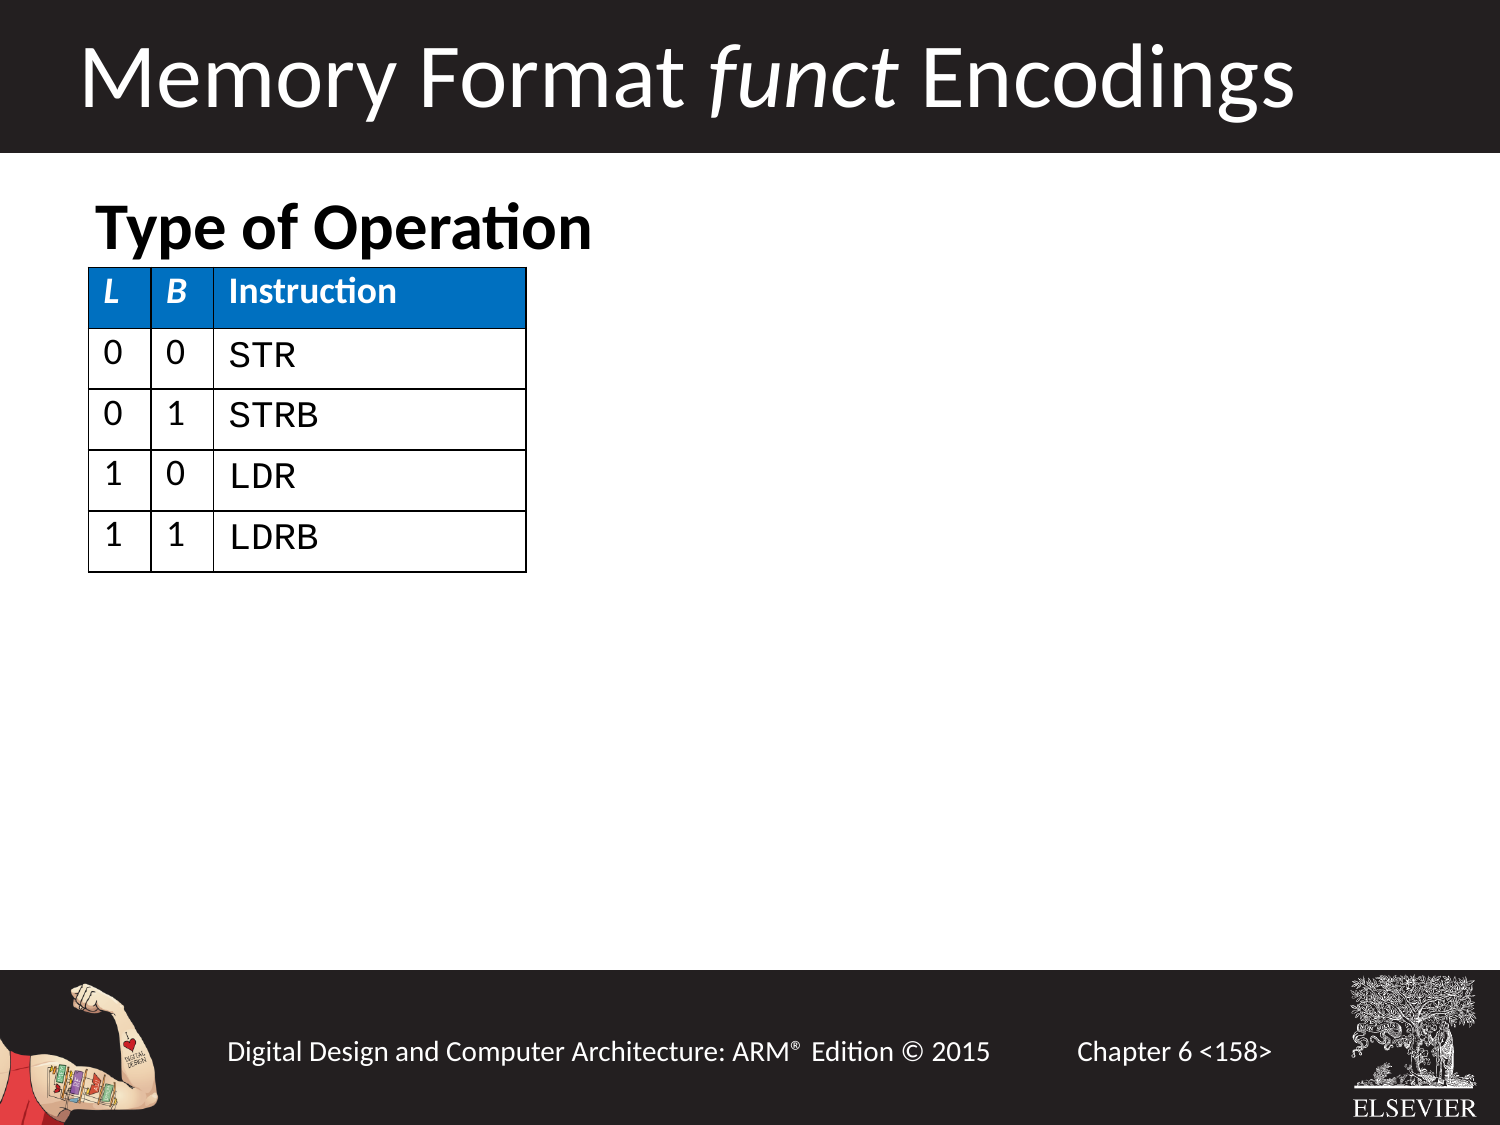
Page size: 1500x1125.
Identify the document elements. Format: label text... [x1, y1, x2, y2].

table_cell STR [214, 329, 525, 388]
text_box Type of Operation [80, 184, 609, 272]
text_box Memory Format funct Encodings [63, 8, 1488, 133]
table_cell 0 [89, 390, 150, 449]
table_cell LDRB [214, 512, 525, 571]
picture [1350, 974, 1477, 1117]
table_cell 1 [152, 390, 213, 449]
table_cell 0 [152, 329, 213, 388]
table_cell STRB [214, 390, 525, 449]
table_cell 1 [152, 512, 213, 571]
table_header Instruction [214, 268, 525, 328]
table_header B [152, 268, 213, 328]
table_cell 0 [152, 451, 213, 510]
text_box [112, 200, 1438, 1050]
table_cell 0 [89, 329, 150, 388]
picture [0, 979, 163, 1125]
table_header L [89, 268, 150, 328]
table_cell 1 [89, 451, 150, 510]
table_cell LDR [214, 451, 525, 510]
table_cell 1 [89, 512, 150, 571]
